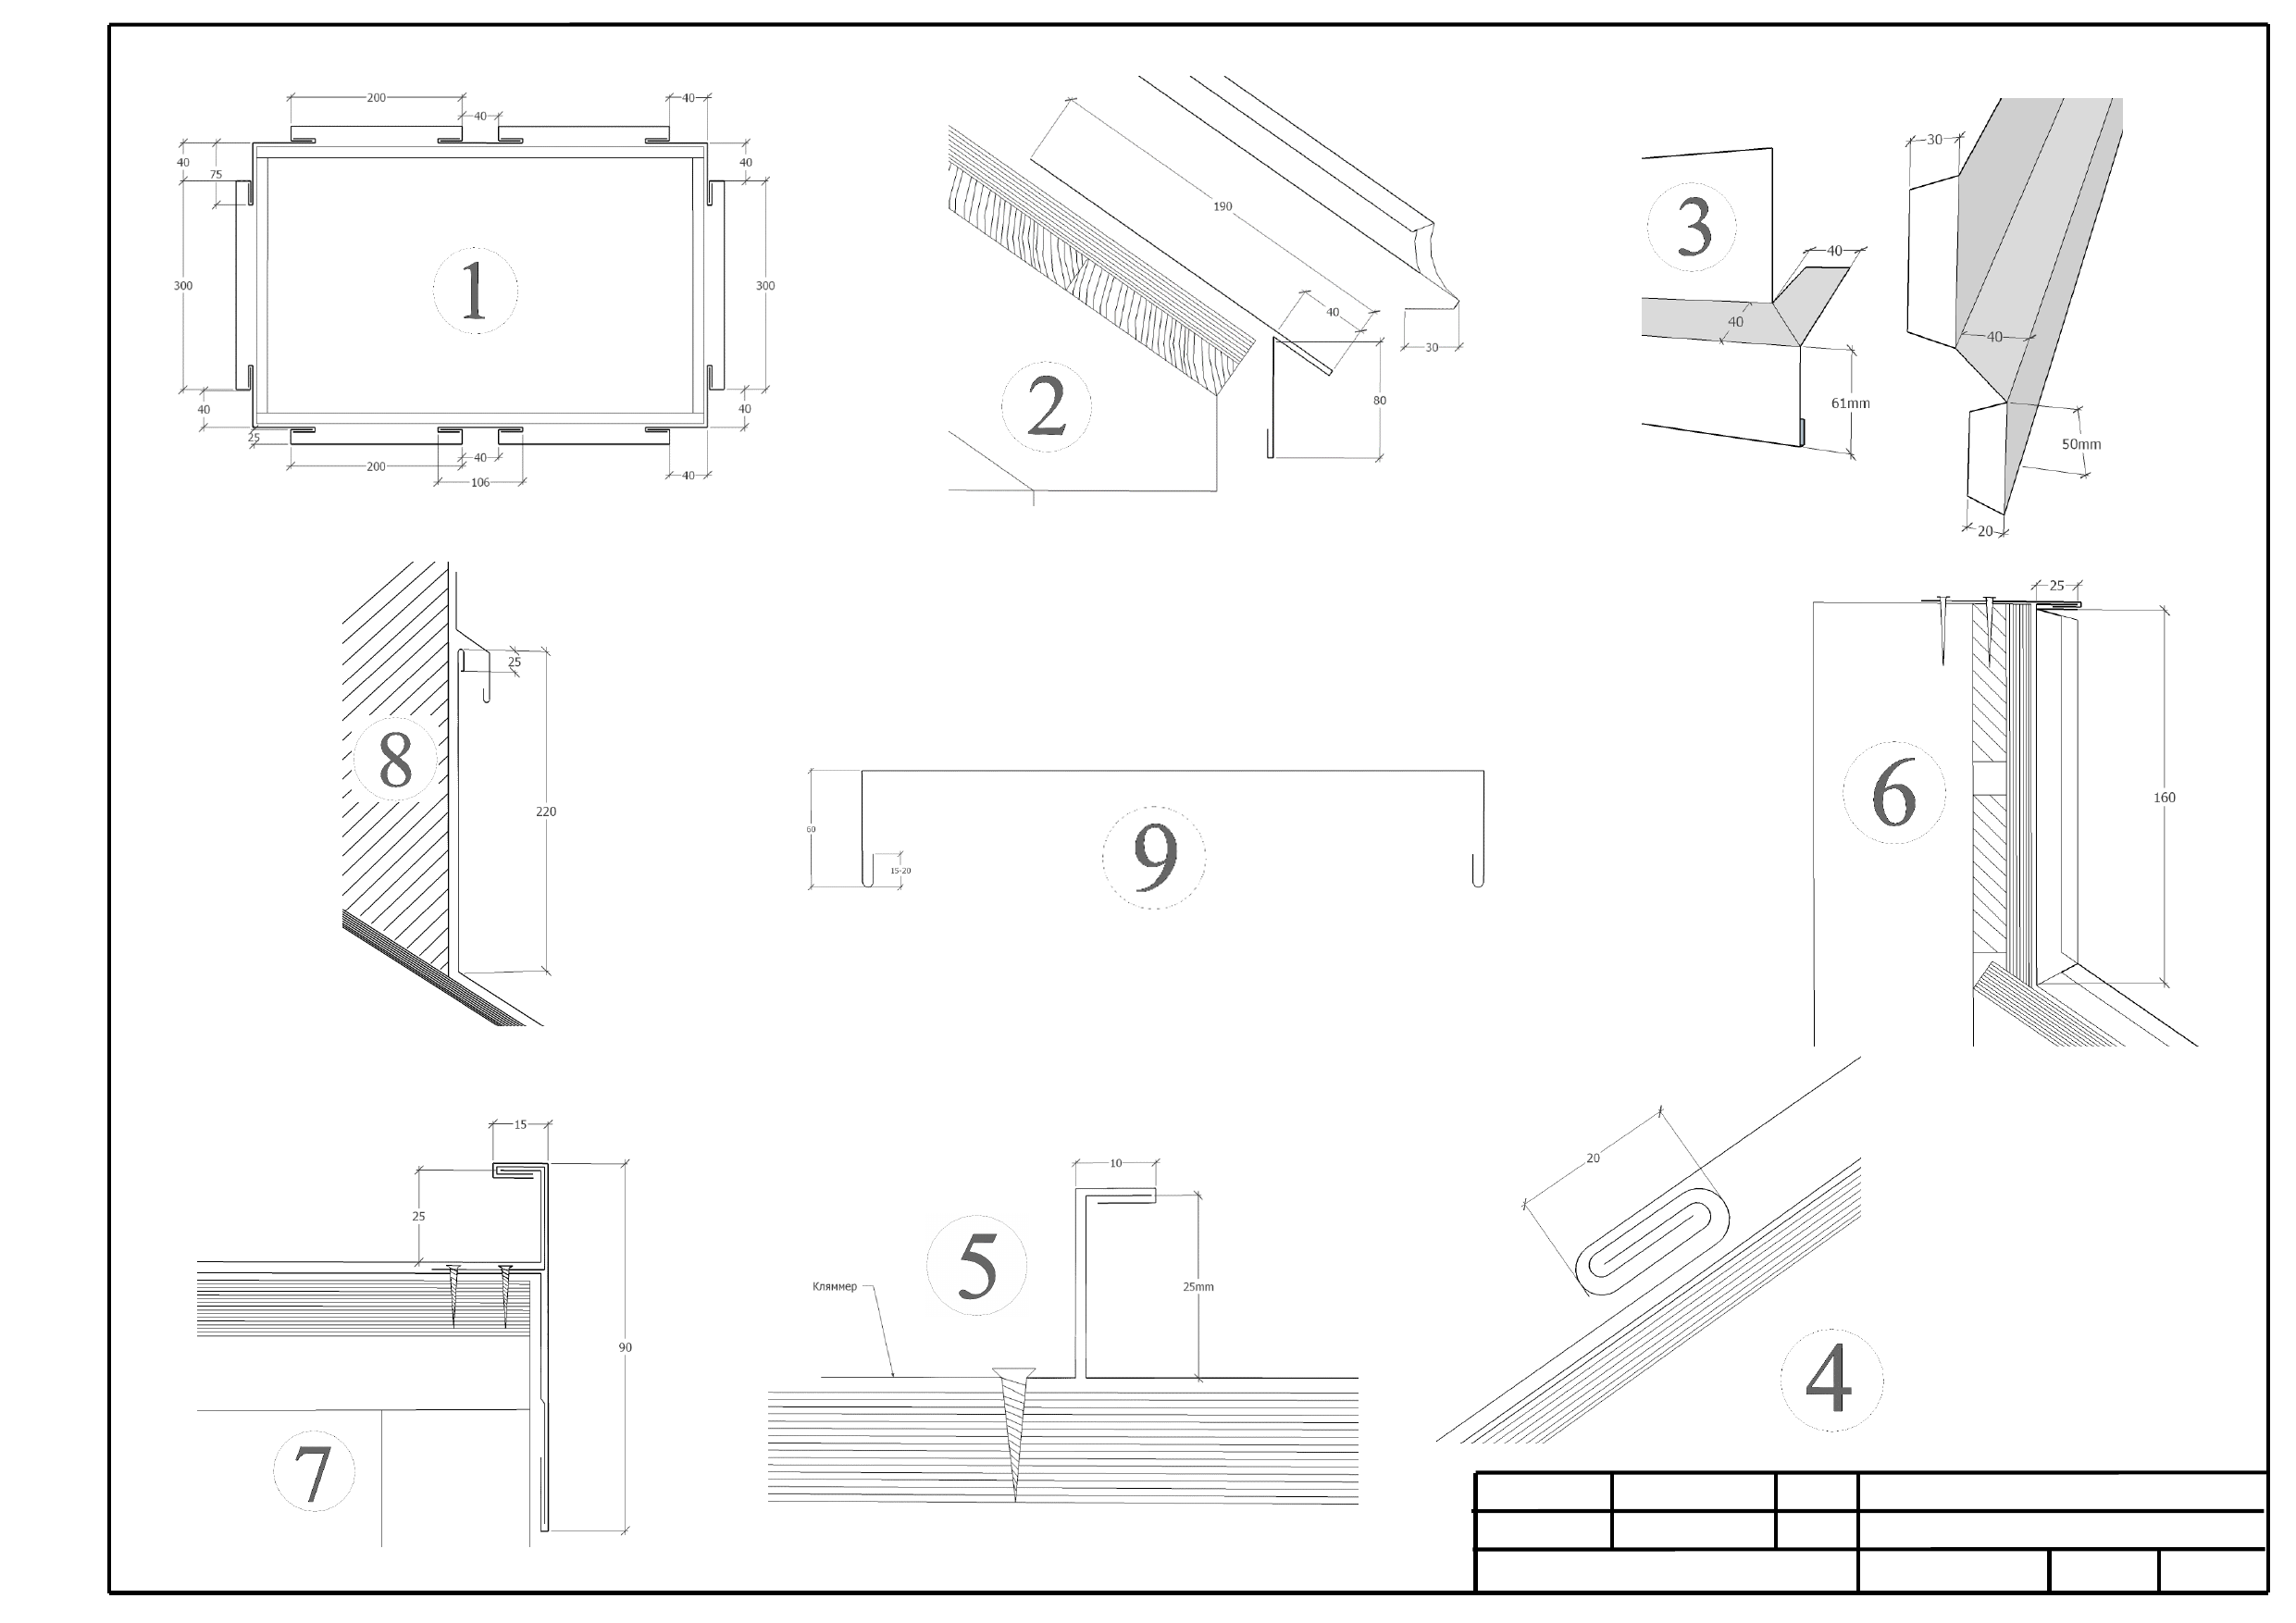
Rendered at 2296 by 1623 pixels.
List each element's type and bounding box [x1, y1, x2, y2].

picture [168, 85, 782, 491]
picture [795, 752, 1498, 911]
picture [197, 1100, 658, 1547]
picture [1436, 564, 2214, 1443]
picture [1642, 98, 2124, 549]
picture [342, 562, 585, 1026]
picture [948, 76, 1476, 506]
picture [768, 1145, 1359, 1533]
